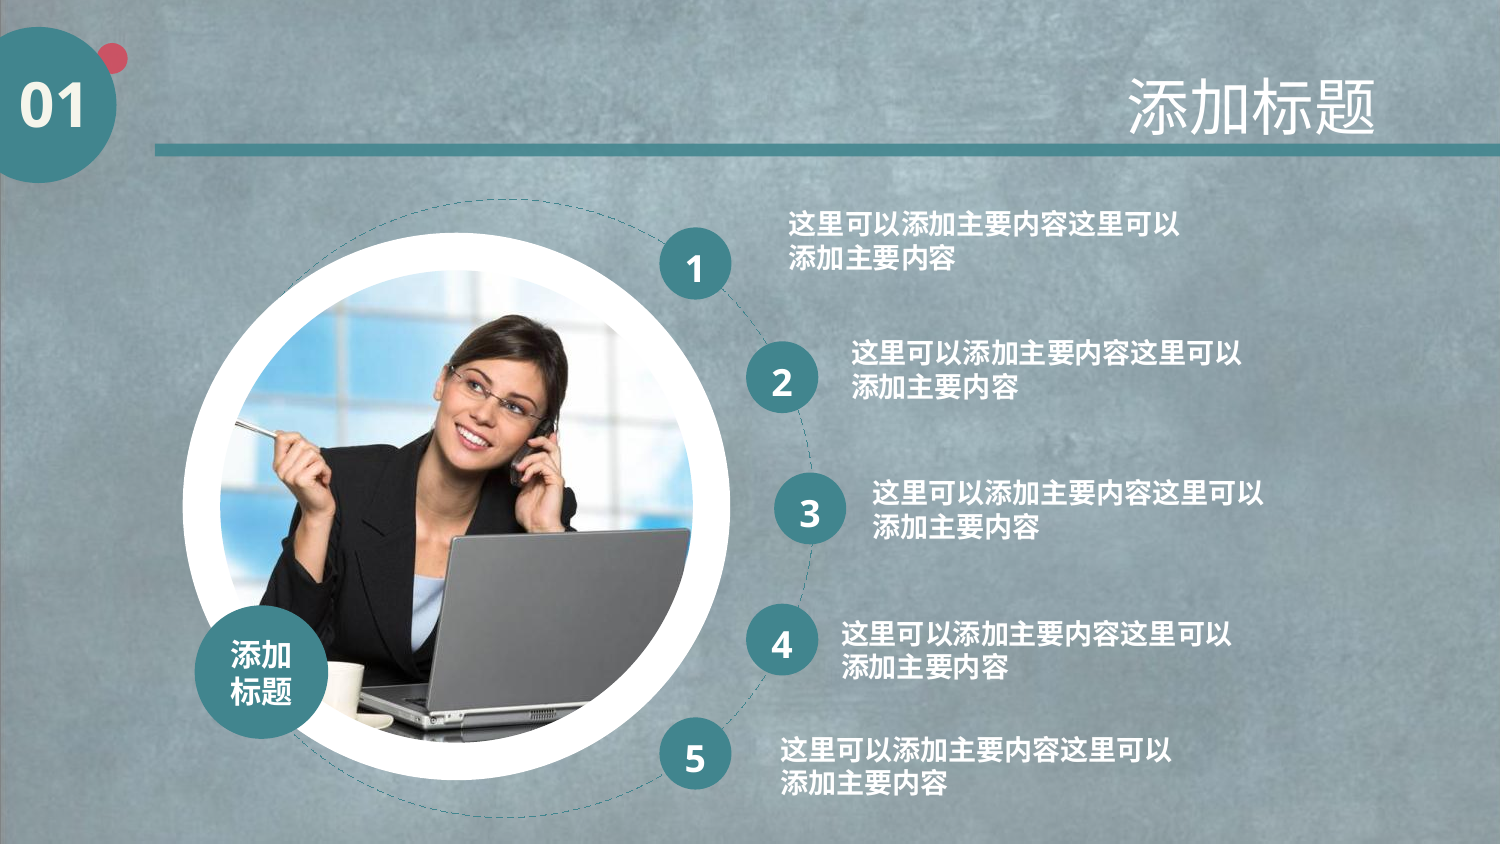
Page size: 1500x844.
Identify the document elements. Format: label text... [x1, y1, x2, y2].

text_box 这里可以添加主要内容这里可以添加主要内容 [774, 199, 1219, 282]
text_box 5 [659, 717, 732, 790]
text_box 添加 标题 [213, 627, 309, 718]
text_box [97, 41, 129, 75]
text_box [0, 25, 105, 185]
text_box 这里可以添加主要内容这里可以添加主要内容 [858, 467, 1303, 550]
text_box 1 [659, 227, 732, 300]
text_box 这里可以添加主要内容这里可以添加主要内容 [836, 328, 1281, 411]
text_box 单击添加文本单击添加 文本单击添加文本 [0, 0, 1500, 844]
text_box 这里可以添加主要内容这里可以添加主要内容 [826, 608, 1271, 691]
text_box 添加标题 [1111, 60, 1449, 149]
text_box 3 [774, 472, 847, 545]
text_box 2 [746, 341, 819, 414]
text_box 01 [4, 57, 117, 148]
text_box [182, 232, 731, 781]
text_box [278, 199, 813, 818]
text_box 4 [746, 603, 819, 676]
text_box 这里可以添加主要内容这里可以添加主要内容 [765, 724, 1211, 807]
text_box [194, 605, 329, 739]
text_box [220, 270, 693, 743]
